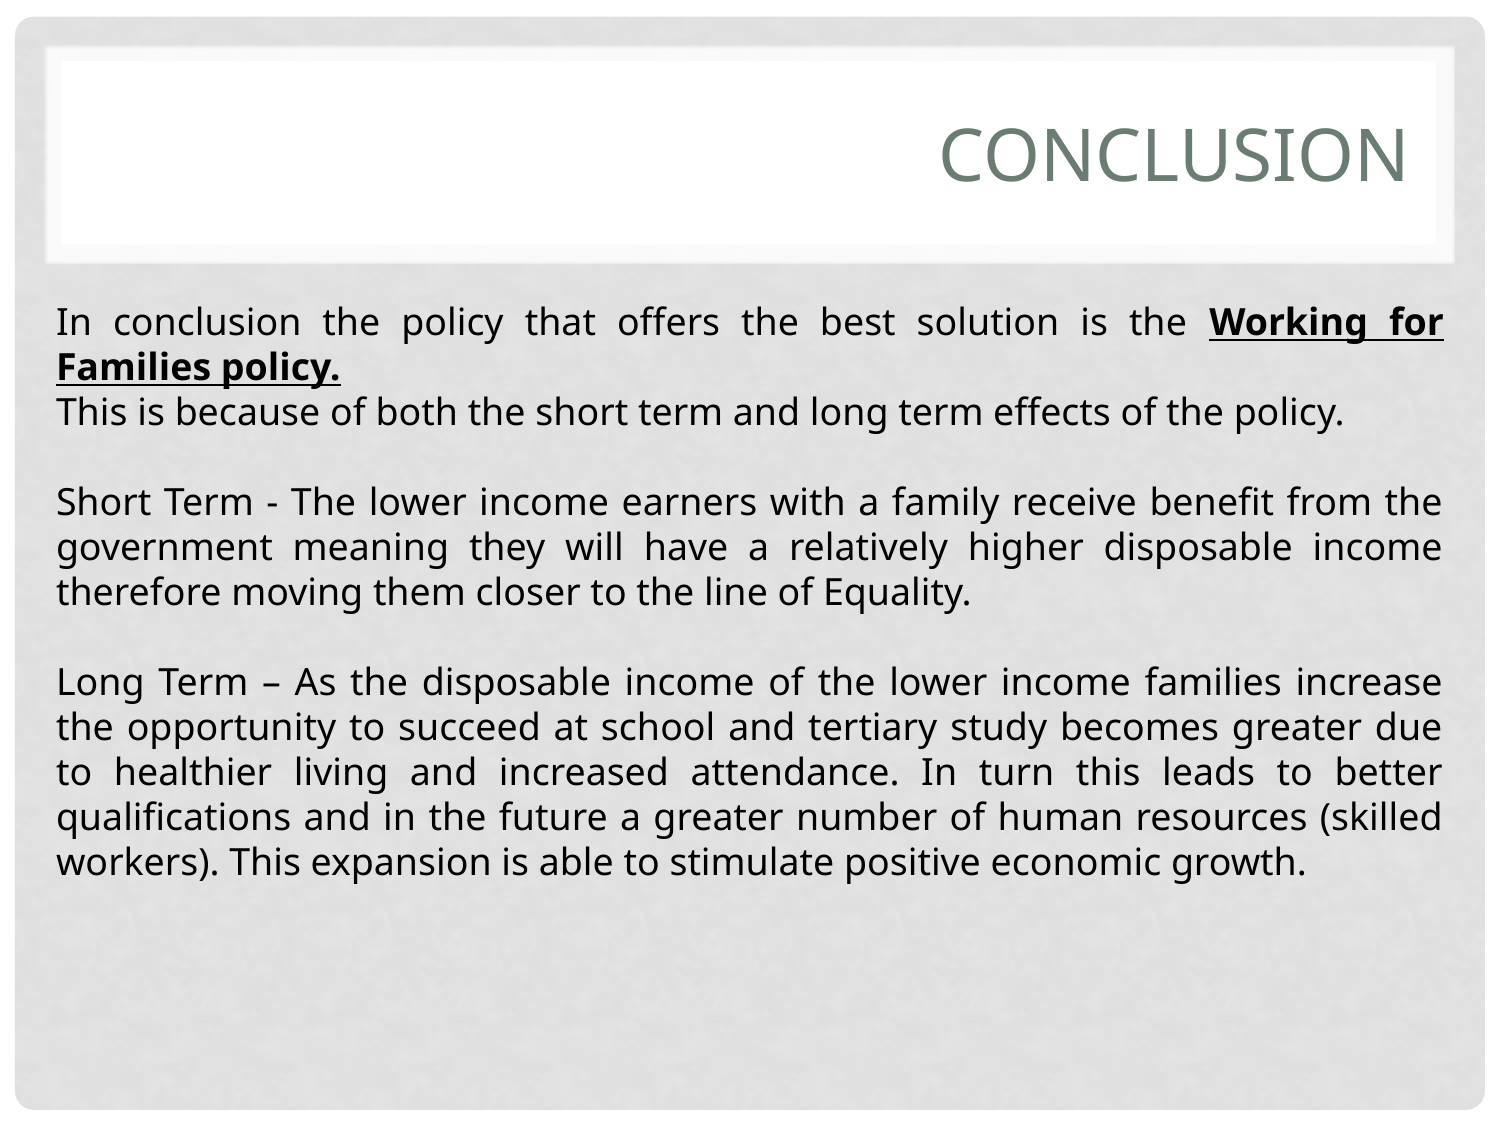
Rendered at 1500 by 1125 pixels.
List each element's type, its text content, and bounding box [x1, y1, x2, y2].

text_box In conclusion the policy that offers the best solution is the Working for Families policy. This is because of both the short term and long term effects of the policy. Short Term - The lower income earners with a family receive benefit from the government meaning they will have a relatively higher disposable income therefore moving them closer to the line of Equality. Long Term – As the disposable income of the lower income families increase the opportunity to succeed at school and tertiary study becomes greater due to healthier living and increased attendance. In turn this leads to better qualifications and in the future a greater number of human resources (skilled workers). This expansion is able to stimulate positive economic growth. [41, 290, 1459, 891]
title Conclusion [69, 66, 1425, 238]
